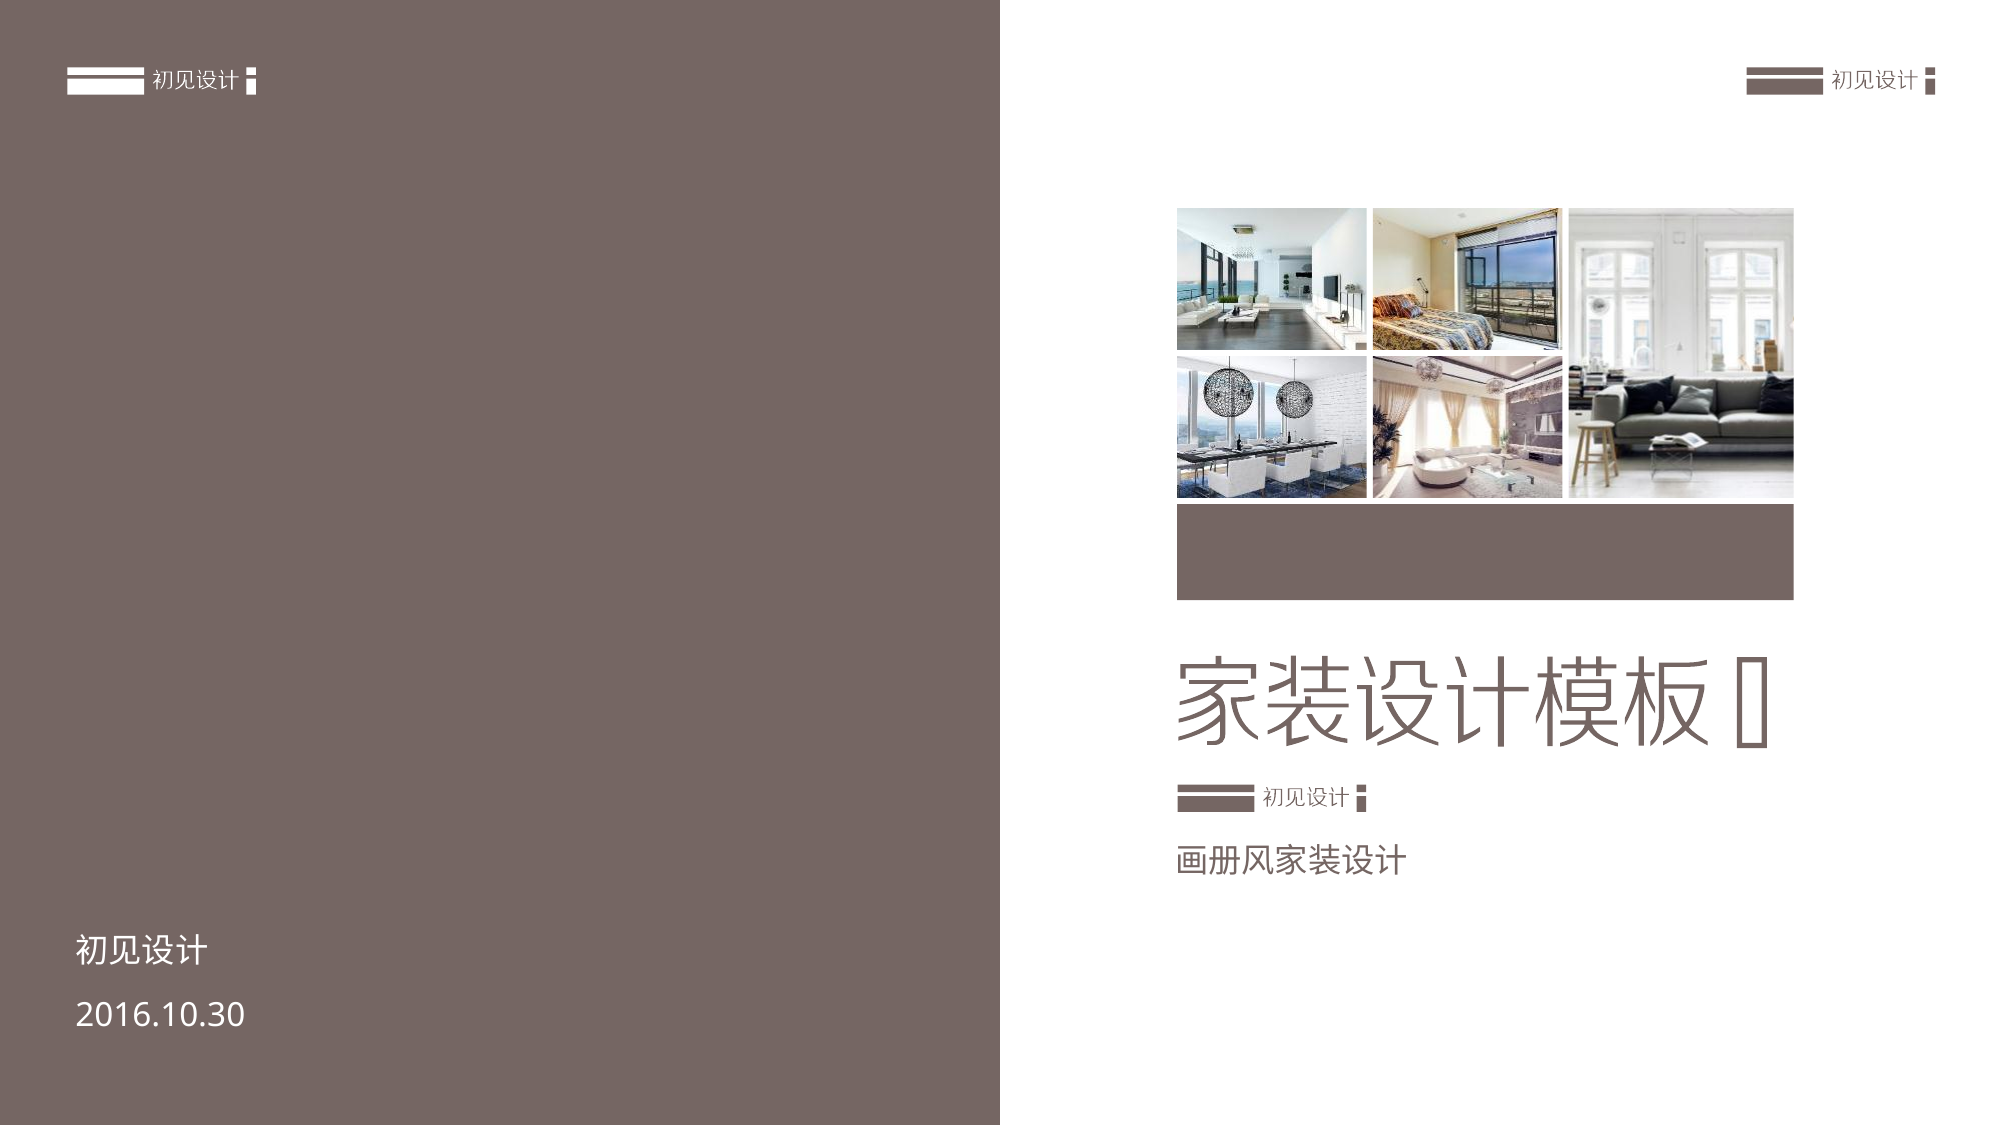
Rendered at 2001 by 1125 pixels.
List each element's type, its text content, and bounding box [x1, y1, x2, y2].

text_box [1357, 685, 1384, 741]
text_box [1624, 656, 1656, 746]
text_box [1363, 656, 1376, 677]
text_box [1267, 696, 1349, 747]
text_box [1561, 656, 1617, 677]
text_box [1377, 694, 1439, 746]
picture [1372, 208, 1563, 350]
text_box [1270, 662, 1287, 672]
picture [1372, 356, 1563, 498]
text_box 2016.10.30 [60, 985, 510, 1040]
text_box [1736, 656, 1768, 749]
text_box [1178, 680, 1248, 745]
text_box [1180, 655, 1257, 679]
text_box [1473, 656, 1529, 747]
text_box [1176, 503, 1795, 601]
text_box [1177, 784, 1367, 812]
text_box 画册风家装设计 [1160, 832, 1610, 887]
text_box [1230, 694, 1258, 740]
text_box [1381, 660, 1438, 691]
picture [1176, 208, 1367, 350]
text_box [1535, 656, 1563, 747]
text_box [67, 67, 256, 95]
text_box [1446, 685, 1481, 744]
text_box [1454, 656, 1467, 677]
text_box [1650, 659, 1708, 747]
picture [1176, 356, 1367, 498]
picture [1568, 208, 1794, 498]
text_box 初见设计 [60, 921, 510, 977]
text_box [1560, 679, 1618, 747]
text_box [0, 0, 1001, 1125]
text_box [1301, 655, 1349, 693]
text_box [1268, 655, 1296, 697]
